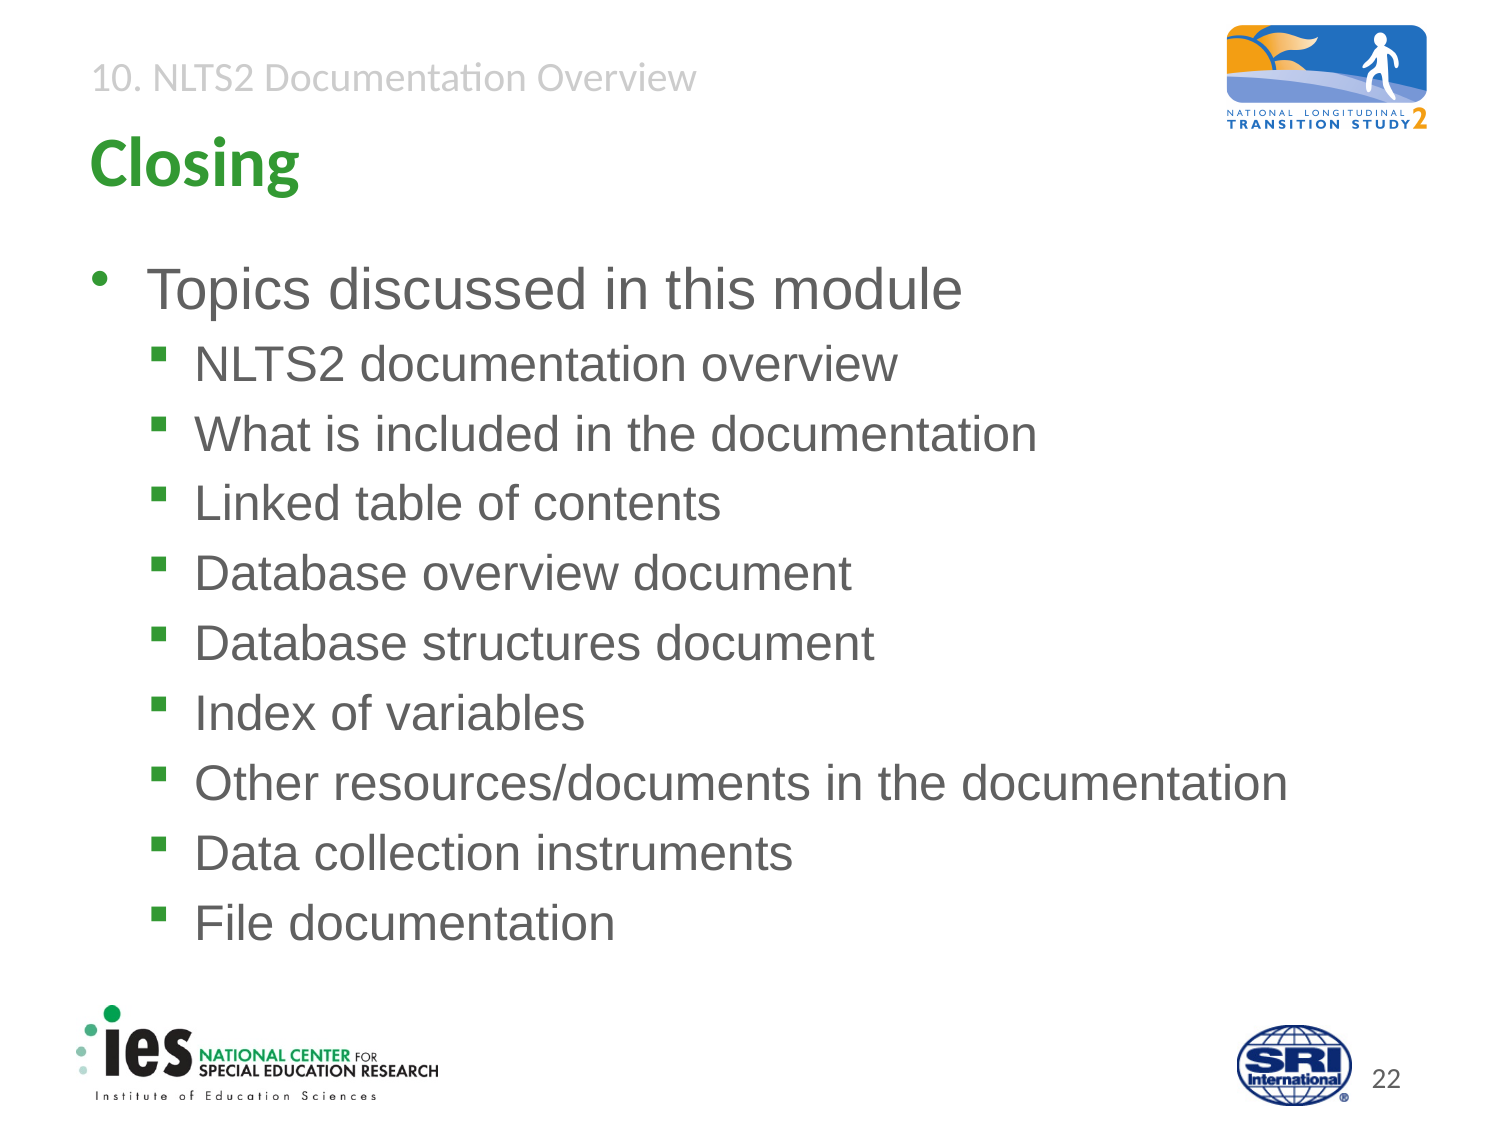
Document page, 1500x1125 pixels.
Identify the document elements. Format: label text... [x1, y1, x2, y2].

picture [1237, 1025, 1352, 1106]
picture [76, 1005, 438, 1100]
title Closing [74, 90, 1426, 226]
slide_number 21 [1312, 1051, 1417, 1125]
list Topics discussed in this module NLTS2 documentation overview What is included in the documentation Linked table of contents Database overview document Database structures document Index of variables Other resources/documents in the documentation Data collection instruments File documentation [74, 243, 1426, 987]
